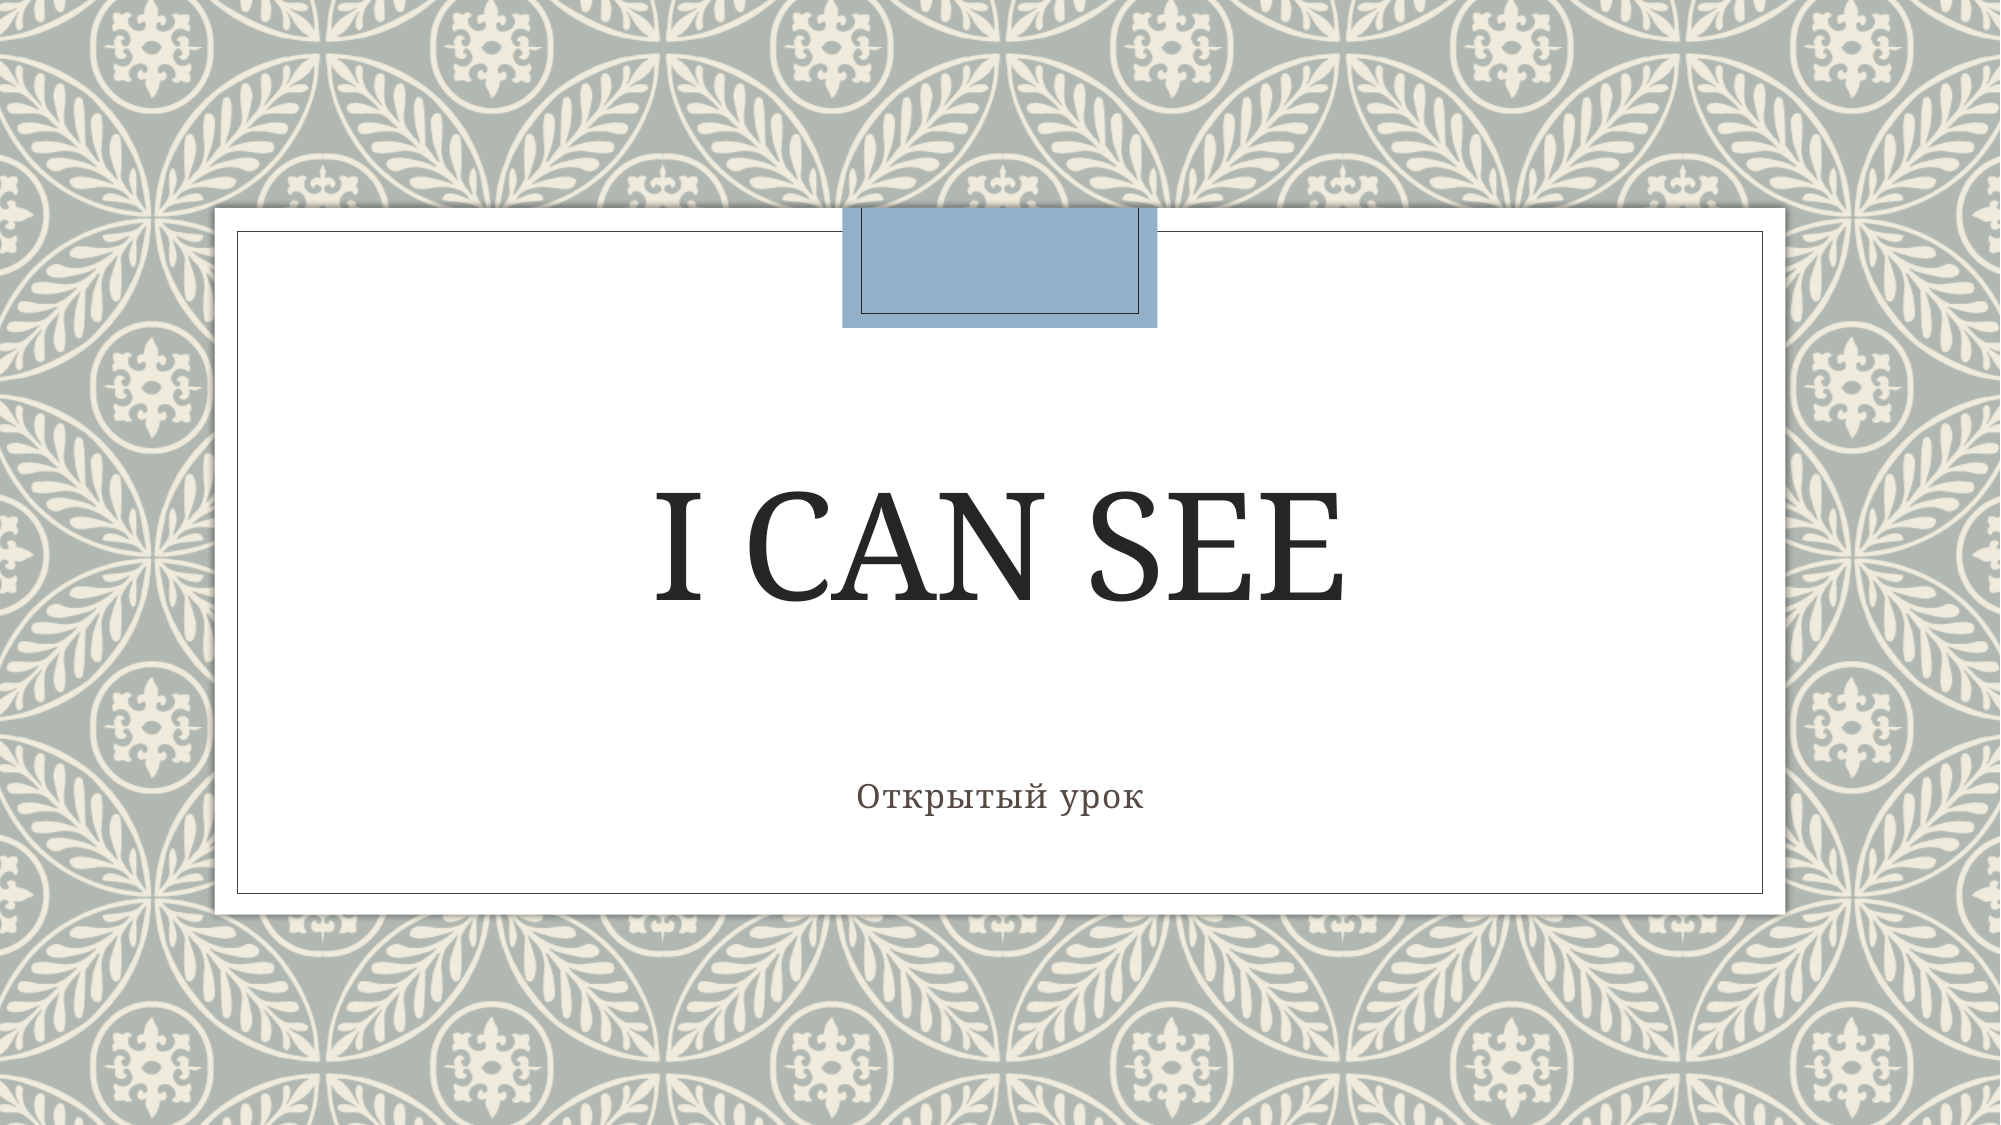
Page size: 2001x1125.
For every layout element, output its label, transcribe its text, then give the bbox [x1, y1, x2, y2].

title I can see [256, 343, 1744, 768]
subtitle Открытый урок [256, 768, 1745, 844]
